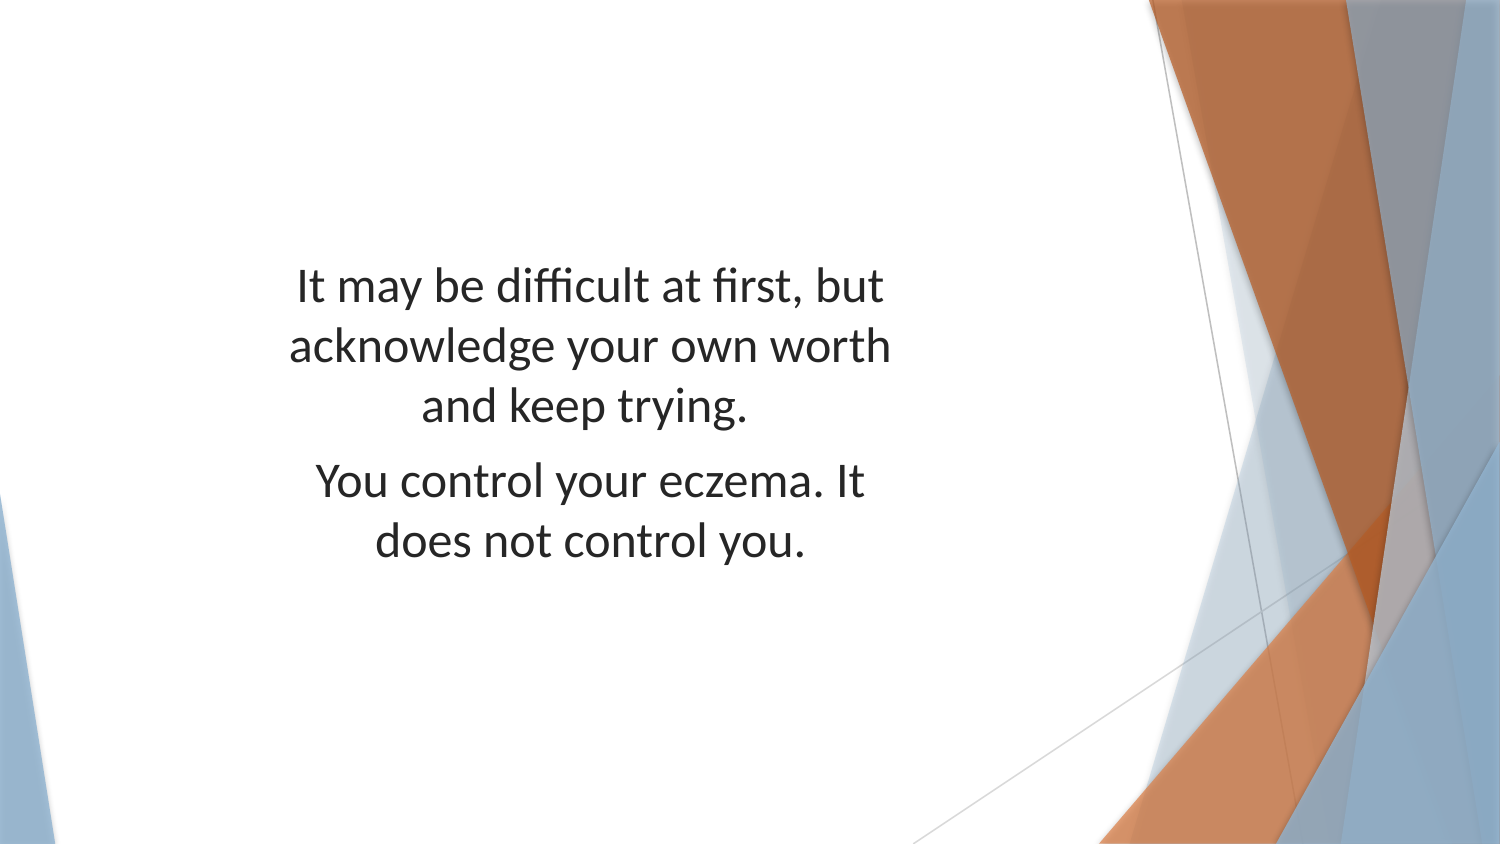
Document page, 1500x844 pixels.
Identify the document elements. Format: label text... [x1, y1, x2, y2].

list It may be difficult at first, but acknowledge your own worth and keep trying. You control your eczema. It does not control you. [253, 244, 928, 599]
